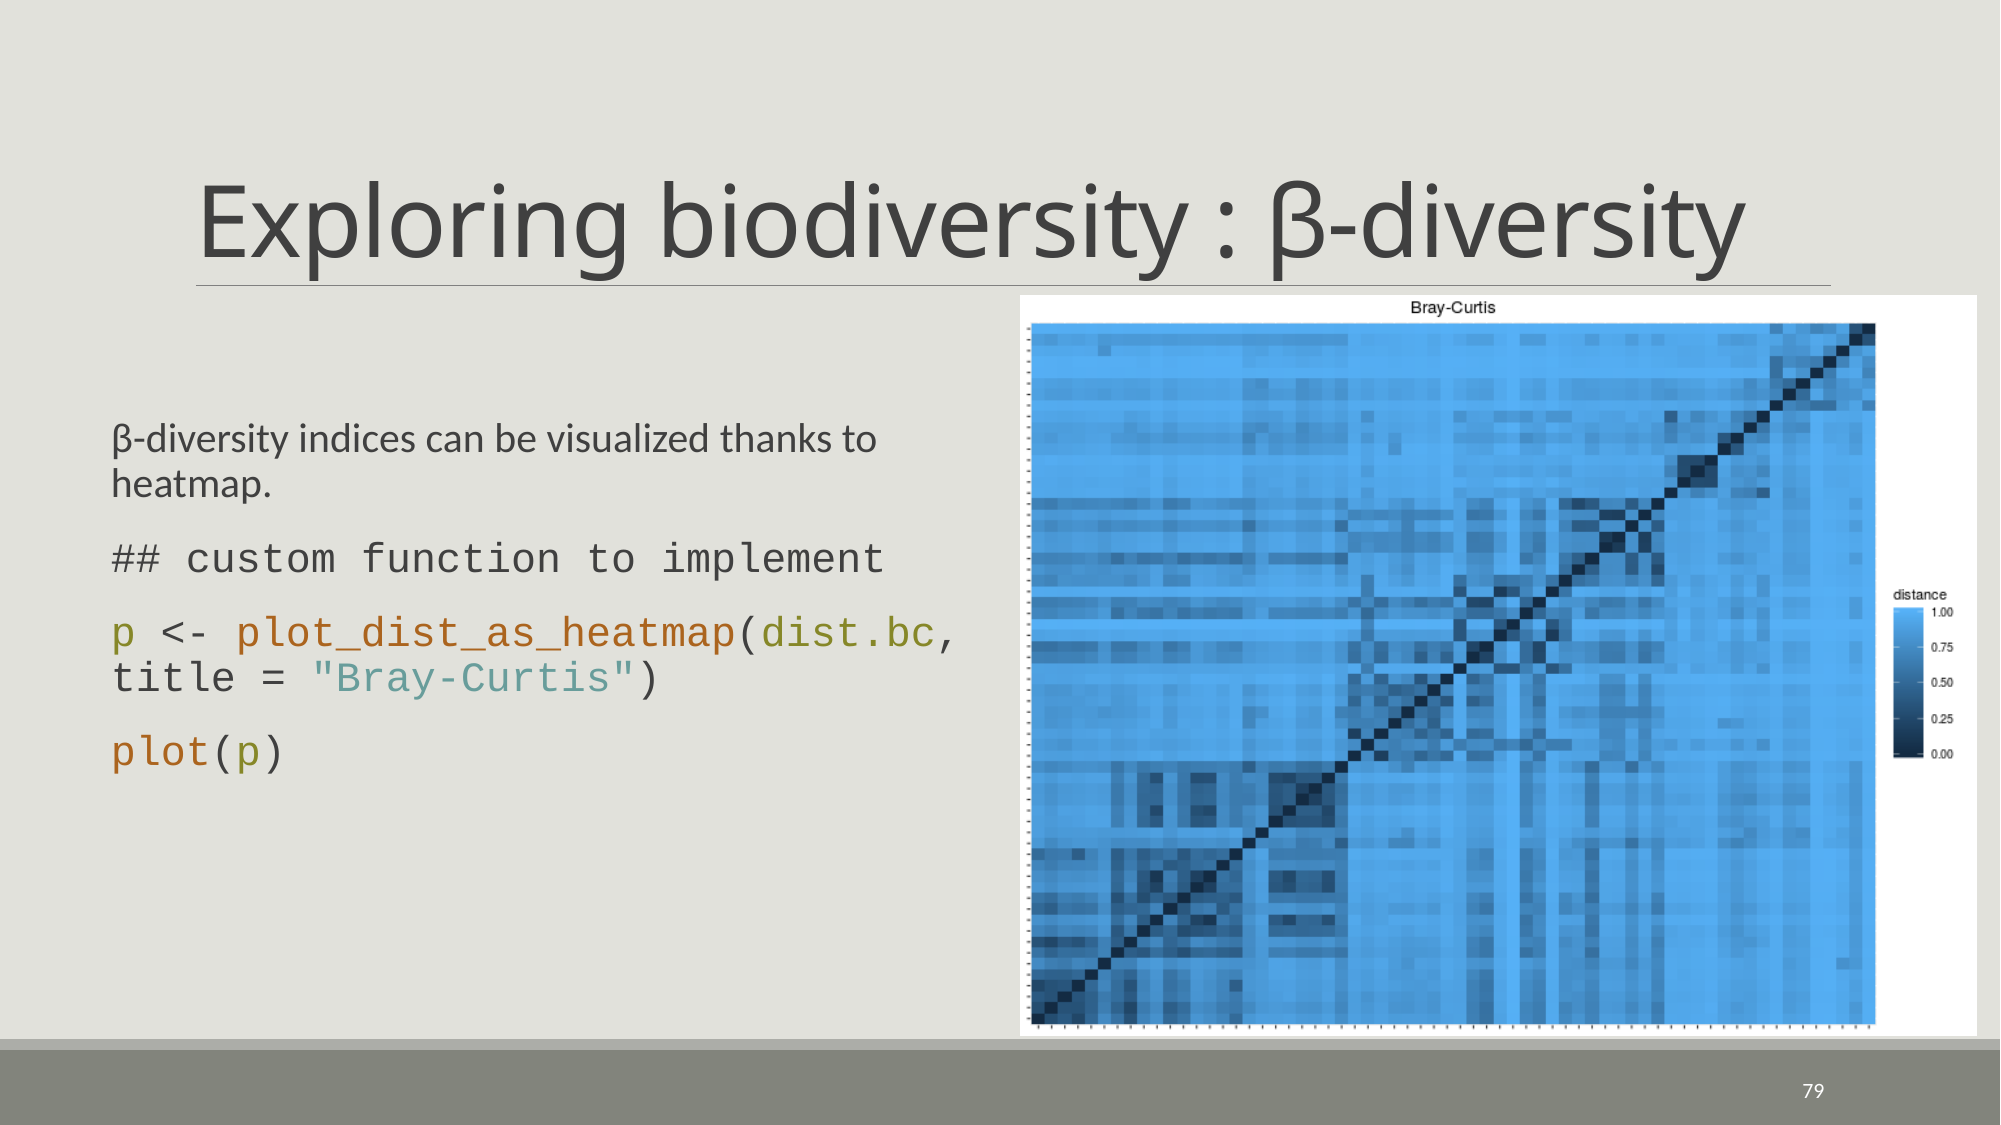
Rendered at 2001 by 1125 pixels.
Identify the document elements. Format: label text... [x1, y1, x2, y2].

title Exploring biodiversity : β-diversity [180, 47, 1830, 285]
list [1019, 295, 1977, 1037]
slide_number 79 [1624, 1059, 1840, 1120]
list β-diversity indices can be visualized thanks to heatmap. ## custom function to implement p <- plot_dist_as_heatmap(dist.bc, title = "Bray-Curtis") plot(p) [95, 302, 990, 963]
